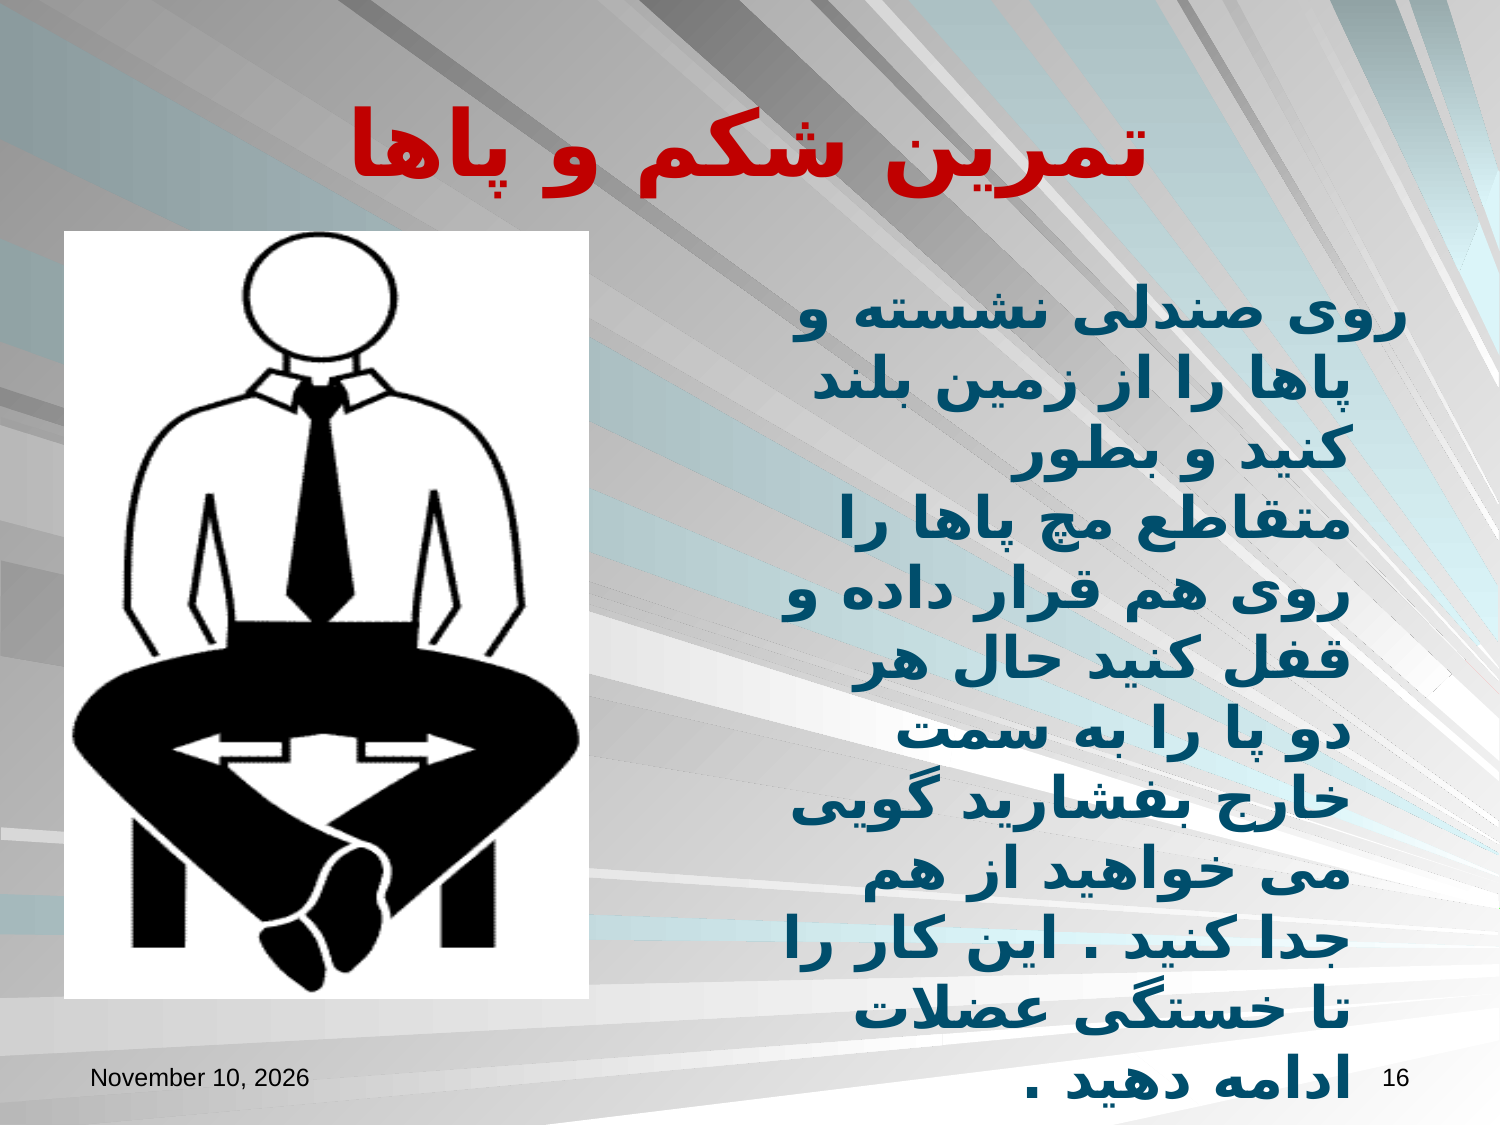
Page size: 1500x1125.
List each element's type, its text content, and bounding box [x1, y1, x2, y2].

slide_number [74, 1023, 426, 1100]
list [64, 231, 589, 1000]
title تمرین شکم و پاها [74, 45, 1426, 234]
list روی صندلی نشسته و پاها را از زمین بلند کنید و بطور متقاطع مچ پاها را روی هم قرار داده و قفل کنید حال هر دو پا را به سمت خارج بفشارید گویی می خواهید از هم جدا کنید . این کار را تا خستگی عضلات ادامه دهید . [762, 262, 1426, 1006]
slide_number 16 [1074, 1023, 1426, 1100]
